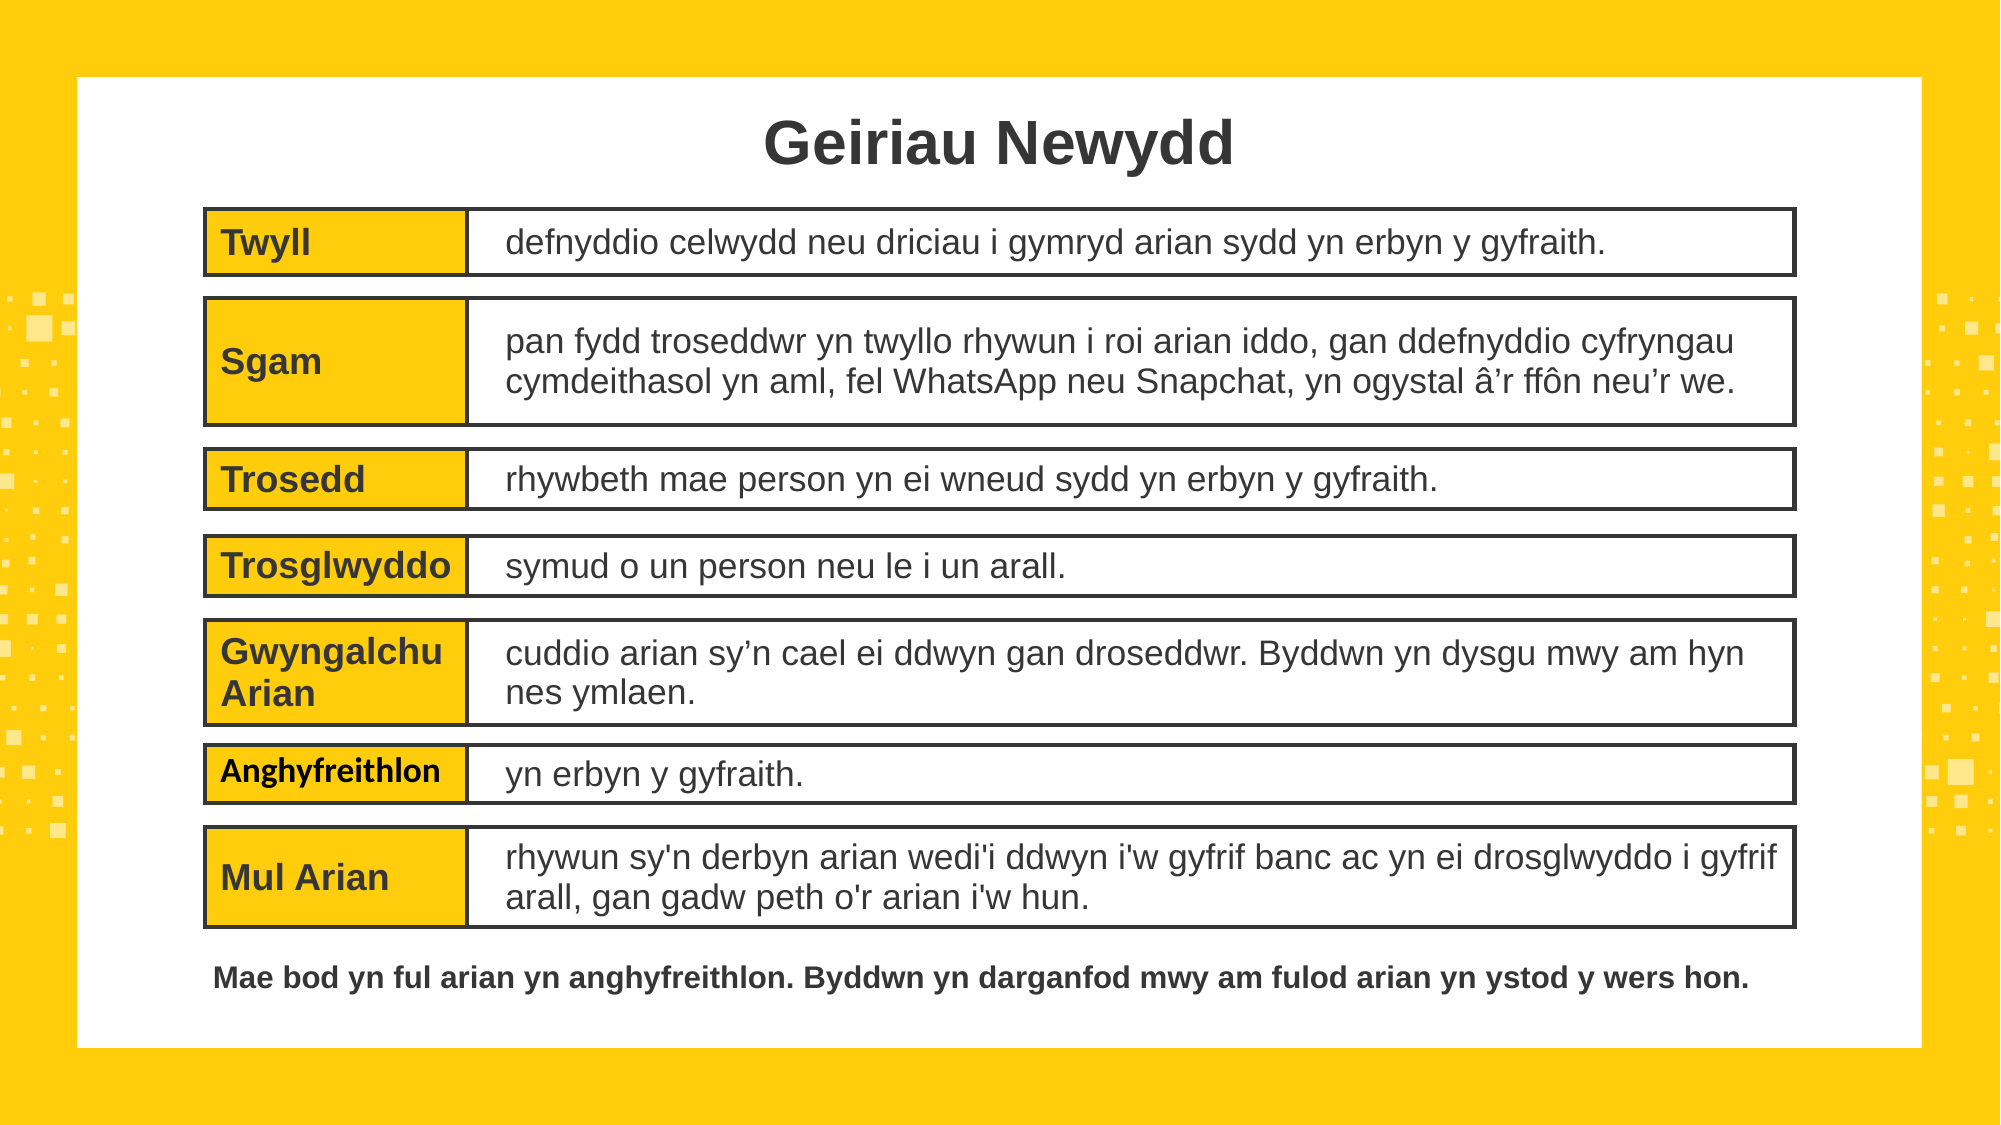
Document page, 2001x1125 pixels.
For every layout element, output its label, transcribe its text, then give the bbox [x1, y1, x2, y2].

text_box Mae bod yn ful arian yn anghyfreithlon. Byddwn yn darganfod mwy am fulod arian yn ystod y wers hon. [198, 949, 1822, 1029]
table_header Twyll [207, 211, 465, 273]
table_header Trosglwyddo [207, 538, 465, 594]
table_header rhywun sy'n derbyn arian wedi'i ddwyn i'w gyfrif banc ac yn ei drosglwyddo i gyfrif arall, gan gadw peth o'r arian i'w hun. [469, 829, 1792, 925]
table_header symud o un person neu le i un arall. [469, 538, 1792, 594]
table_header cuddio arian sy’n cael ei ddwyn gan droseddwr. Byddwn yn dysgu mwy am hyn nes ymlaen. [469, 622, 1792, 723]
table_header Trosedd [207, 451, 465, 507]
table_header defnyddio celwydd neu driciau i gymryd arian sydd yn erbyn y gyfraith. [469, 211, 1792, 273]
table_header Anghyfreithlon [207, 747, 465, 801]
table_header pan fydd troseddwr yn twyllo rhywun i roi arian iddo, gan ddefnyddio cyfryngau cymdeithasol yn aml, fel WhatsApp neu Snapchat, yn ogystal â’r ffôn neu’r we. [469, 300, 1792, 423]
table_header yn erbyn y gyfraith. [469, 747, 1792, 801]
table_header Gwyngalchu Arian [207, 622, 465, 723]
table_header Sgam [207, 300, 465, 423]
table_header rhywbeth mae person yn ei wneud sydd yn erbyn y gyfraith. [469, 451, 1792, 507]
title Geiriau Newydd [0, 94, 2000, 298]
table_header Mul Arian [207, 829, 465, 925]
